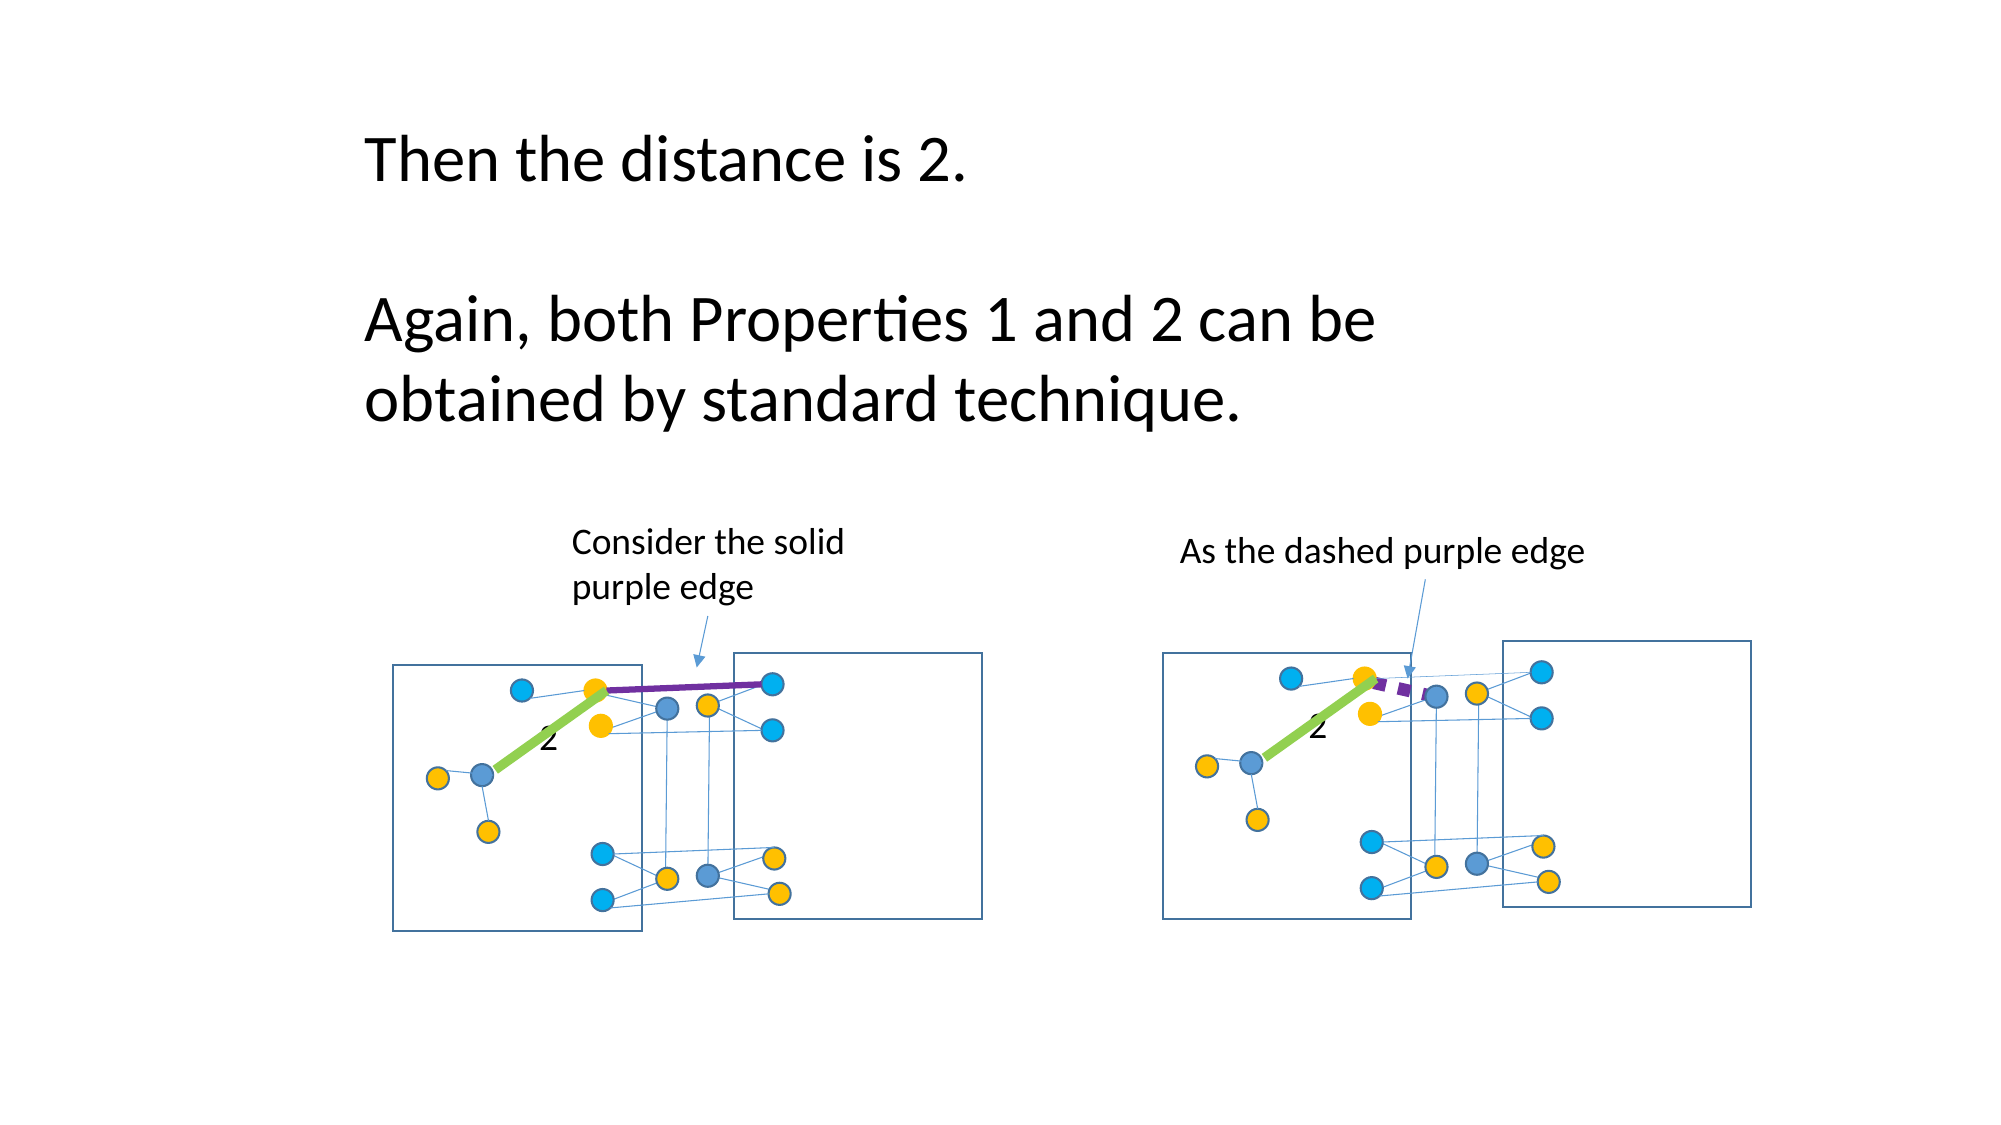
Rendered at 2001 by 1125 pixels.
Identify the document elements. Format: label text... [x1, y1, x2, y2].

text_box Consider the solid purple edge [557, 509, 921, 615]
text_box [1162, 641, 1751, 920]
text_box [696, 615, 708, 668]
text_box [393, 653, 982, 932]
text_box Then the distance is 2. Again, both Properties 1 and 2 can be obtained by standard technique. [350, 107, 1523, 442]
text_box As the dashed purple edge [1165, 518, 1601, 579]
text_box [1407, 579, 1426, 679]
